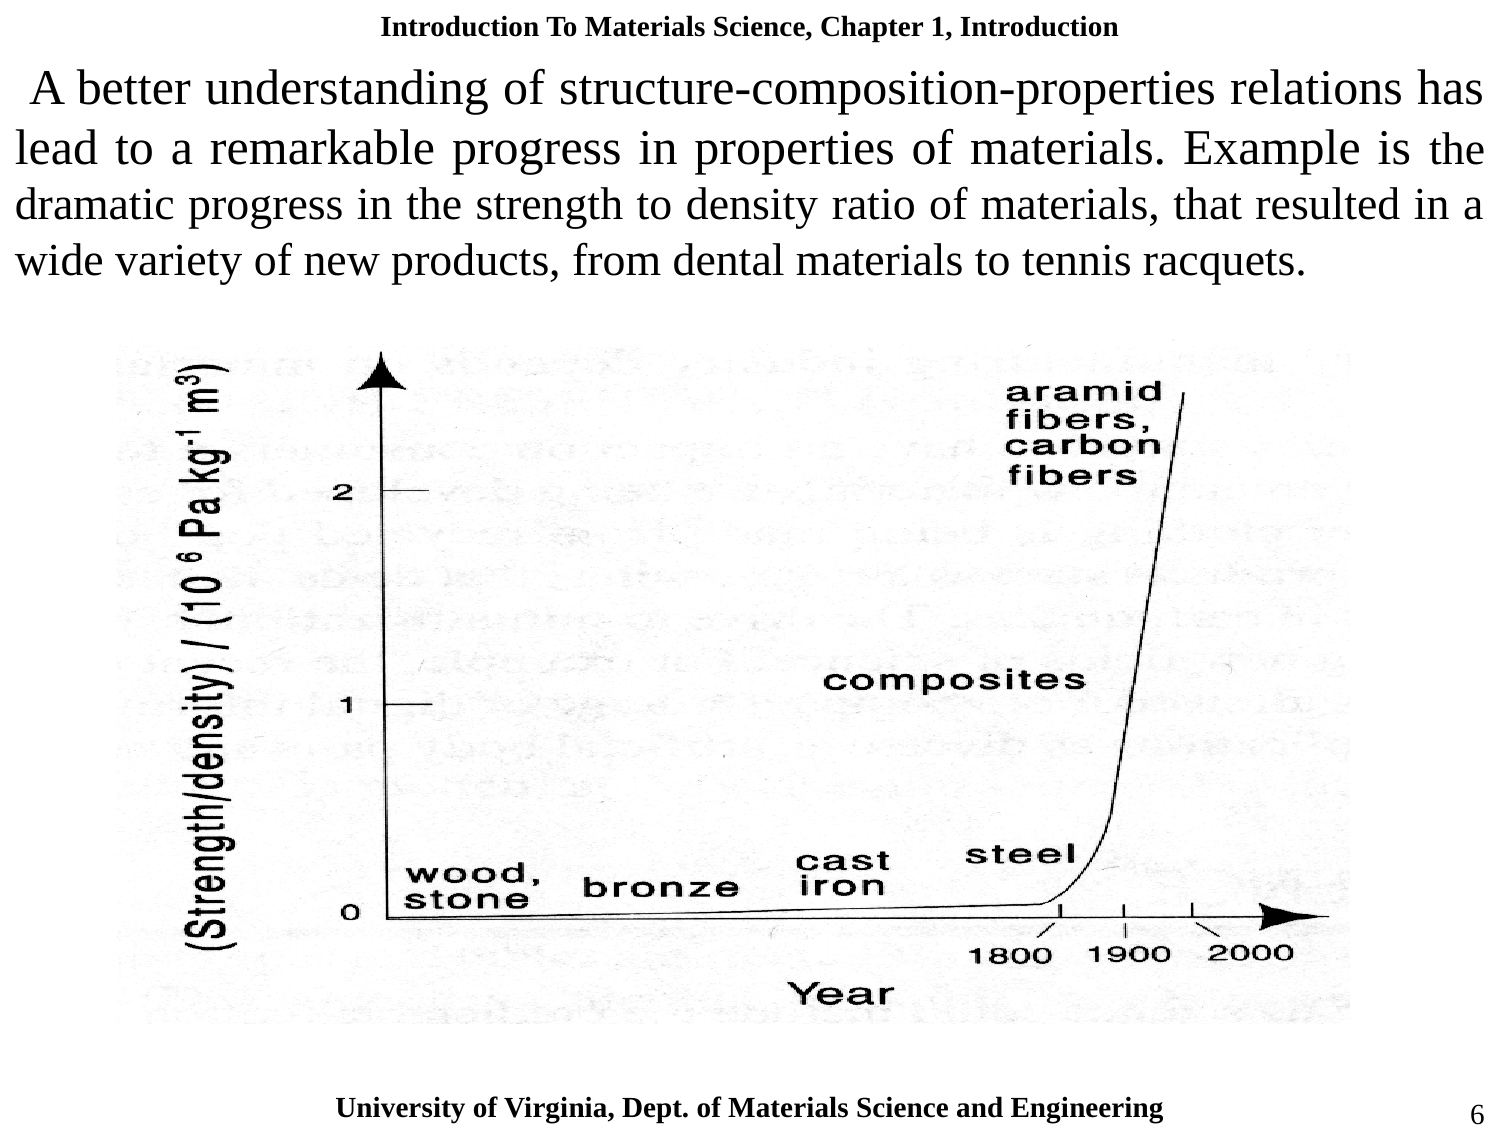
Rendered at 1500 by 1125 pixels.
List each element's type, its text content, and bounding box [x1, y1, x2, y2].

text_box A better understanding of structure-composition-properties relations has lead to a remarkable progress in properties of materials. Example is the dramatic progress in the strength to density ratio of materials, that resulted in a wide variety of new products, from dental materials to tennis racquets. [0, 46, 1500, 292]
slide_number 6 [1420, 1087, 1500, 1125]
picture [116, 337, 1351, 1025]
